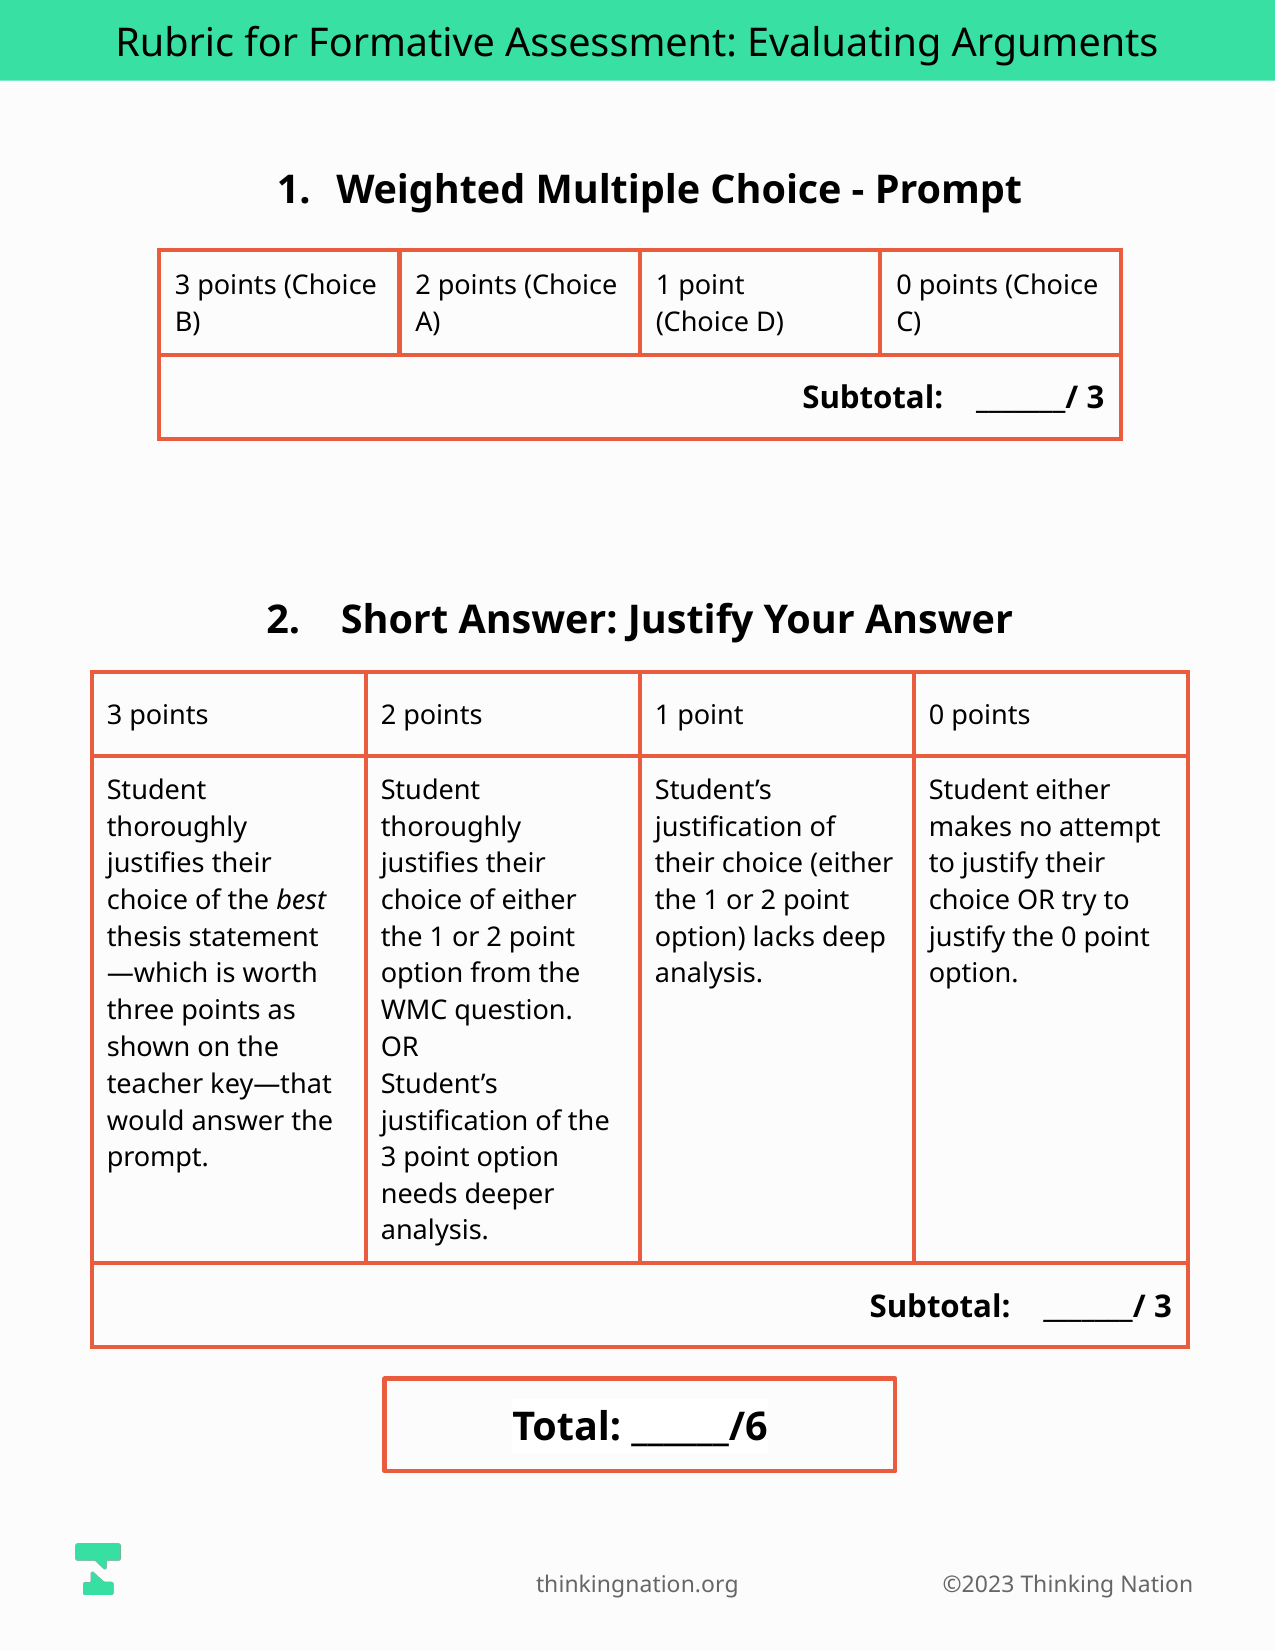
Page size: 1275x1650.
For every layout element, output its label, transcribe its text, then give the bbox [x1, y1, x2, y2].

table_cell Subtotal: _______/ 3 [94, 1265, 1186, 1345]
table_header 3 points [94, 674, 364, 754]
table_header 1 point (Choice D) [642, 252, 878, 353]
table_header 0 points [916, 674, 1186, 754]
text_box Rubric for Formative Assessment: Evaluating Arguments [0, 0, 1275, 81]
text_box ©2023 Thinking Nation [907, 1553, 1210, 1605]
table_header 2 points [368, 674, 638, 754]
picture [62, 1533, 134, 1605]
table_cell Student’s justification of their choice (either the 1 or 2 point option) lacks deep analysis. [642, 758, 912, 1261]
text_box 2. Short Answer: Justify Your Answer [205, 578, 1075, 649]
table_cell Student thoroughly justifies their choice of the best thesis statement —which is worth three points as shown on the teacher key—that would answer the prompt. [94, 758, 364, 1261]
table_cell Student either makes no attempt to justify their choice OR try to justify the 0 point option. [916, 758, 1186, 1261]
table_cell Student thoroughly justifies their choice of either the 1 or 2 point option from the WMC question. OR Student’s justification of the 3 point option needs deeper analysis. [368, 758, 638, 1261]
table_header 1 point [642, 674, 912, 754]
text_box Weighted Multiple Choice - Prompt [237, 147, 1043, 218]
text_box Total: ______/6 [384, 1378, 896, 1472]
table_header 3 points (Choice B) [161, 252, 397, 353]
table_cell Subtotal: _______/ 3 [161, 357, 1119, 437]
table_header 2 points (Choice A) [402, 252, 638, 353]
text_box thinkingnation.org [486, 1553, 789, 1605]
table_header 0 points (Choice C) [882, 252, 1119, 353]
